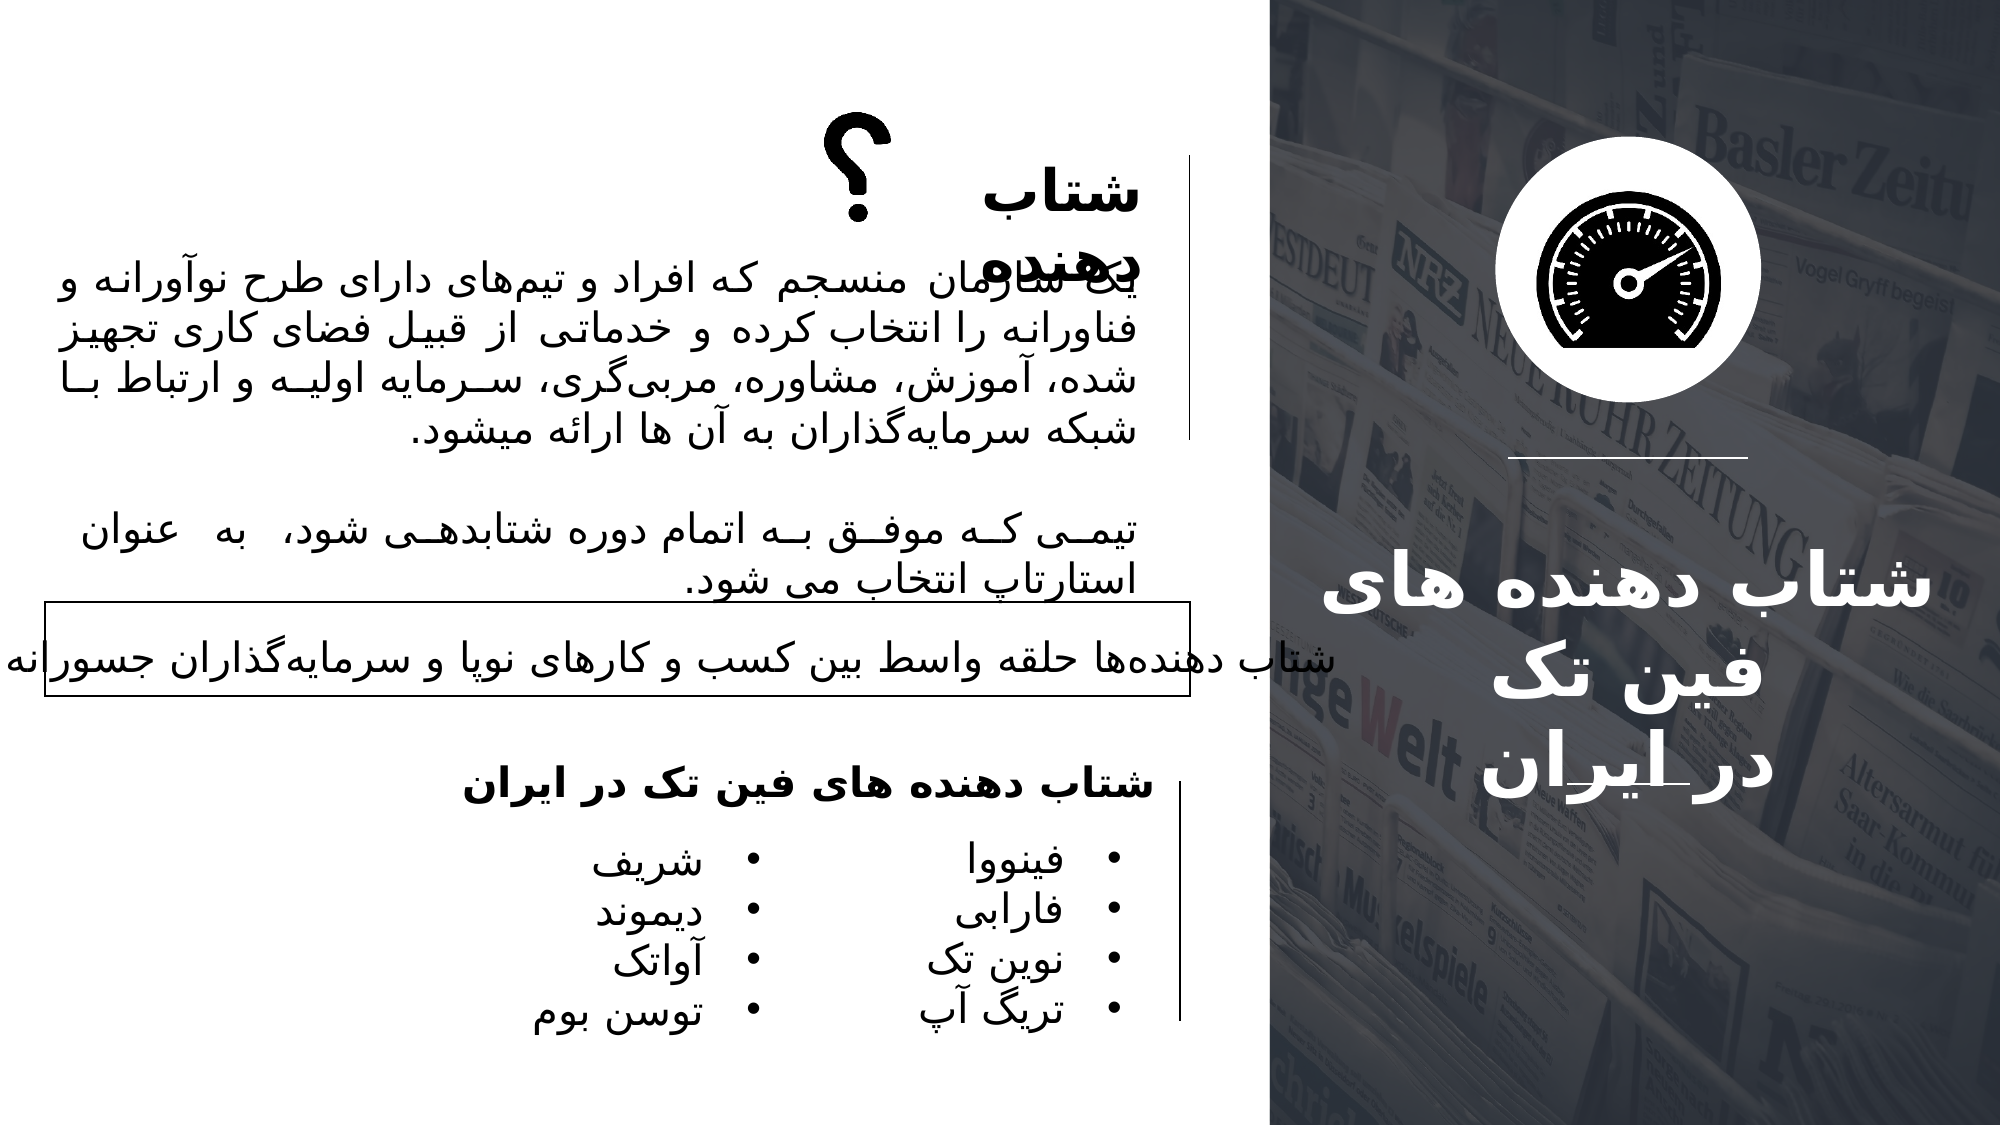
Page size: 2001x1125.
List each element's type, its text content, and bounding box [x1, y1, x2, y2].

text_box [44, 601, 1191, 620]
text_box یک سازمان منسجم که افراد و تیم‌های دارای طرح نوآورانه و فناورانه را انتخاب کرده و خدماتی از قبیل فضای کاری تجهیز شده، آموزش، مشاوره، مربی‌گری، سرمایه اولیه و ارتباط با شبکه سرمایه‌گذاران به آن ها ارائه میشود. تیمی که موفق به اتمام دوره شتابدهی شود، به عنوان استارتاپ انتخاب می شود. [45, 243, 1153, 601]
text_box شریف دیموند آواتک توسن بوم [508, 826, 851, 1041]
picture [1269, 0, 2000, 1125]
text_box شتاب دهنده‌ها حلقه واسط بین کسب و کارهای نوپا و سرمایه‌گذاران جسورانه هستند [0, 620, 1269, 689]
text_box شتاب دهنده های فین تک‌ در ایران [273, 748, 1171, 813]
text_box شتاب دهنده [810, 145, 1158, 301]
picture [824, 112, 891, 222]
text_box [44, 689, 1191, 697]
text_box فینووا فارابی نوین تک تریگ آپ [869, 824, 1212, 1040]
